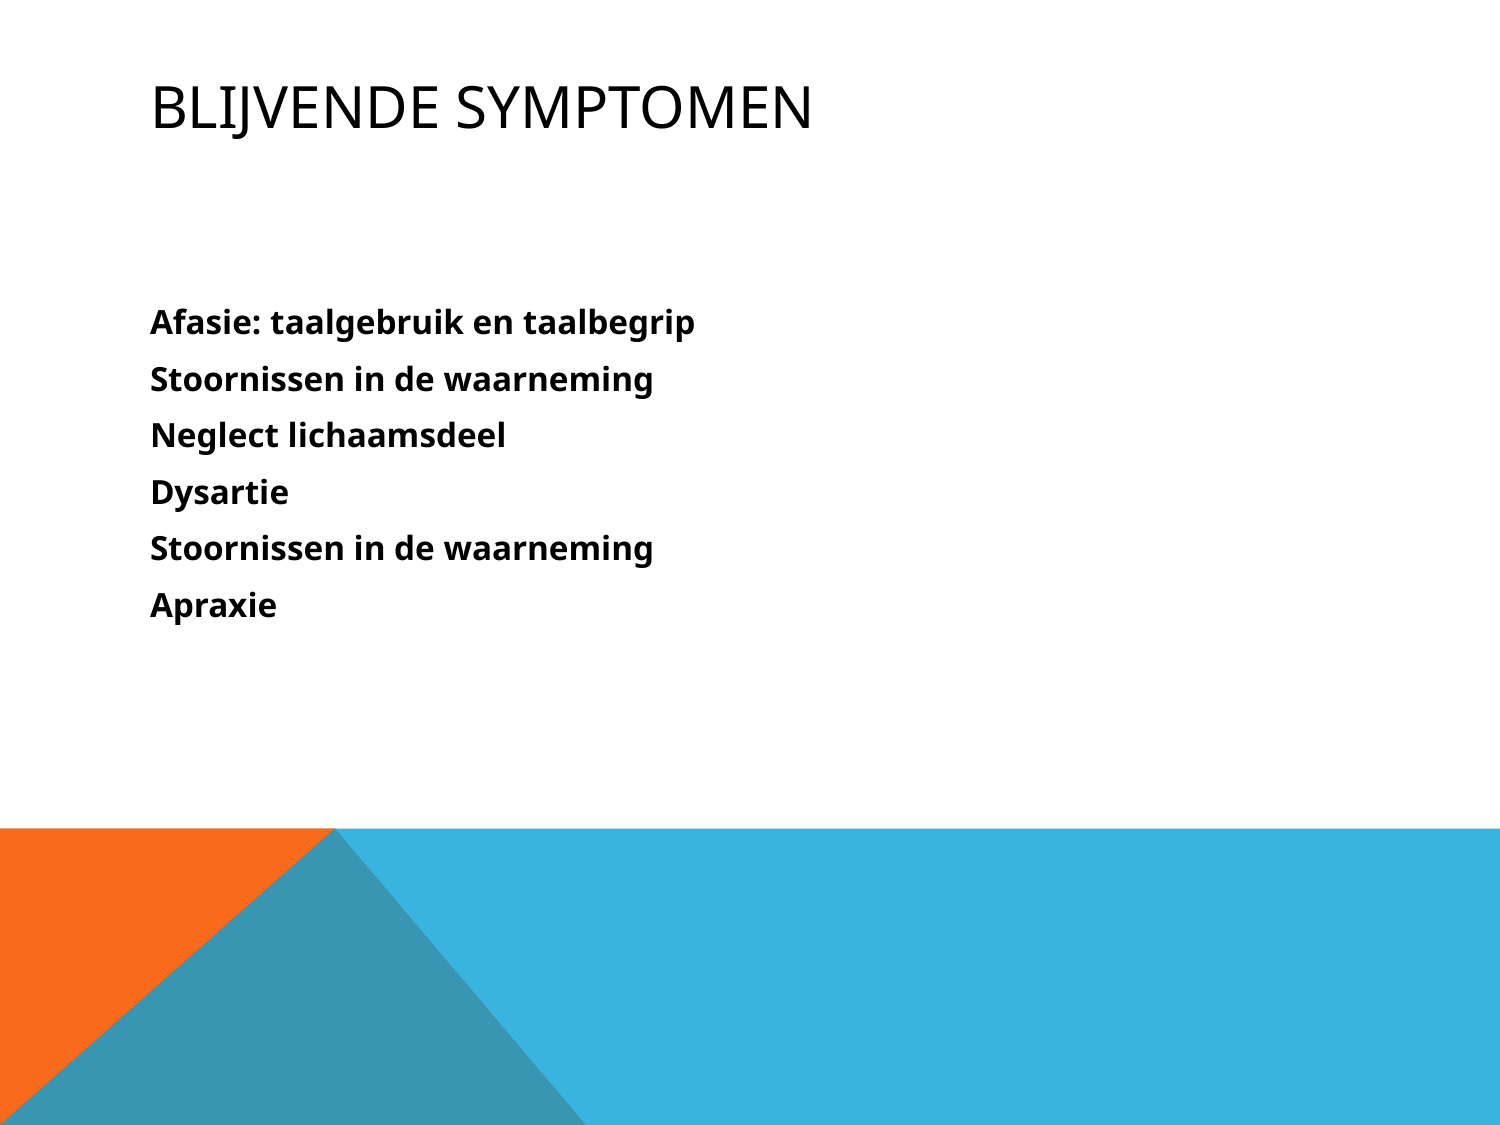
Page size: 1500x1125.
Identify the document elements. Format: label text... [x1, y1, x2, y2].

list Afasie: taalgebruik en taalbegrip Stoornissen in de waarneming Neglect lichaamsdeel Dysartie Stoornissen in de waarneming Apraxie [135, 180, 1369, 768]
title Blijvende symptomen [135, 60, 1369, 150]
